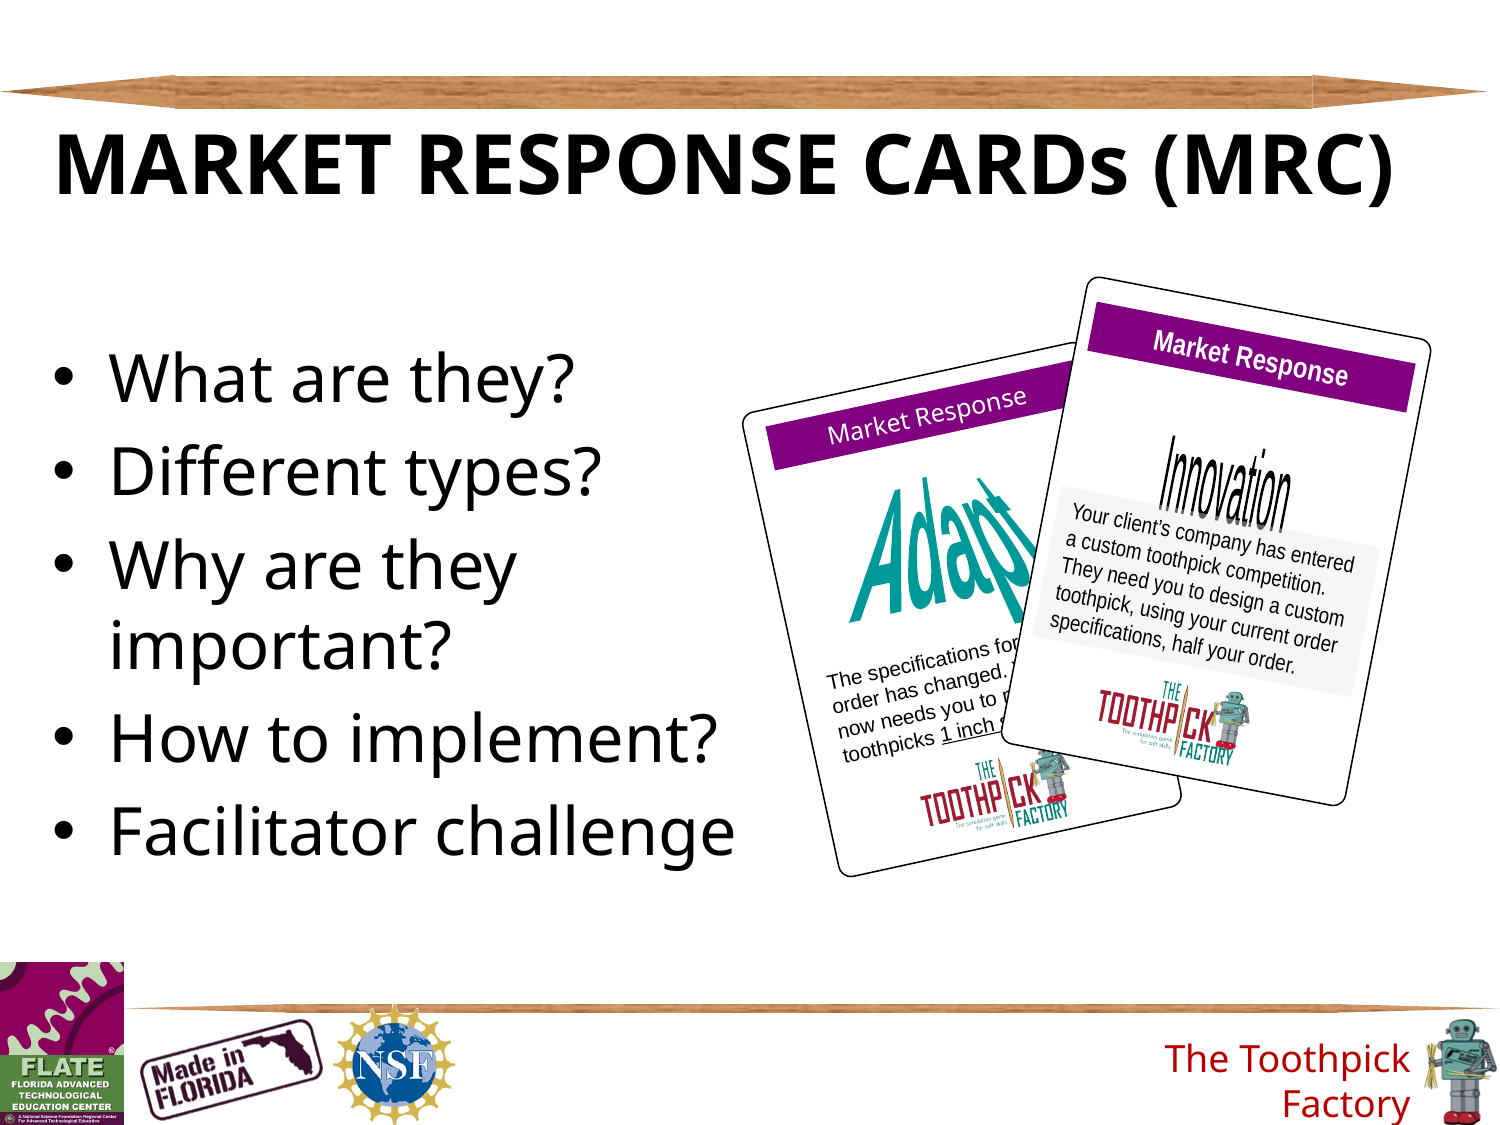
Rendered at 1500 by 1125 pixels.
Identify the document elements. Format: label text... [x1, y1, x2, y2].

list What are they? Different types? Why are they important? How to implement? Facilitator challenge [37, 312, 804, 882]
picture [0, 962, 1500, 1125]
picture [0, 74, 1488, 104]
picture [1203, 780, 1242, 788]
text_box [766, 371, 1142, 850]
picture [930, 850, 1003, 865]
text_box MARKET RESPONSE CARDs (MRC) [37, 104, 1500, 219]
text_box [1040, 303, 1392, 780]
picture [1424, 1015, 1500, 1125]
